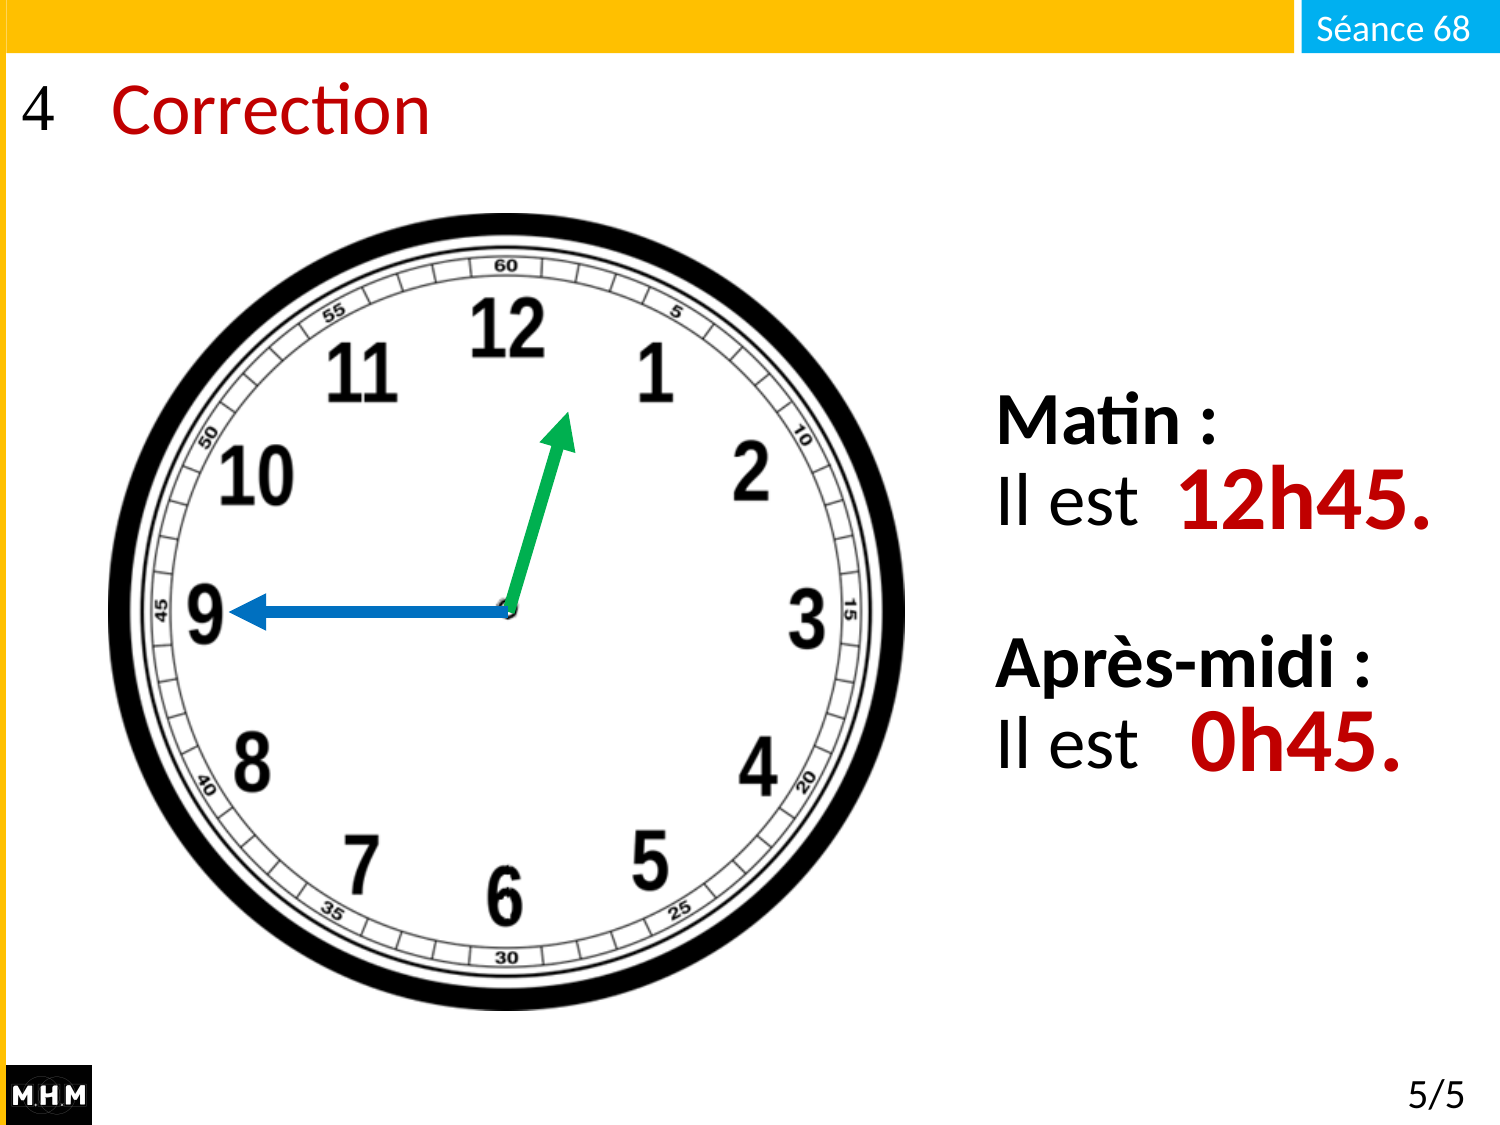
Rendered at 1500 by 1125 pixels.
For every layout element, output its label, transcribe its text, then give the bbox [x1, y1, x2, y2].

text_box 12h45. [1145, 450, 1464, 550]
title Correction [96, 60, 1391, 160]
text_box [508, 411, 569, 612]
picture [108, 213, 905, 1011]
text_box Matin : Il est . . . Après-midi : Il est . . . [980, 301, 1500, 863]
text_box 0h45. [1143, 692, 1452, 792]
picture [6, 1065, 92, 1125]
list 5/5 [1373, 1064, 1500, 1125]
